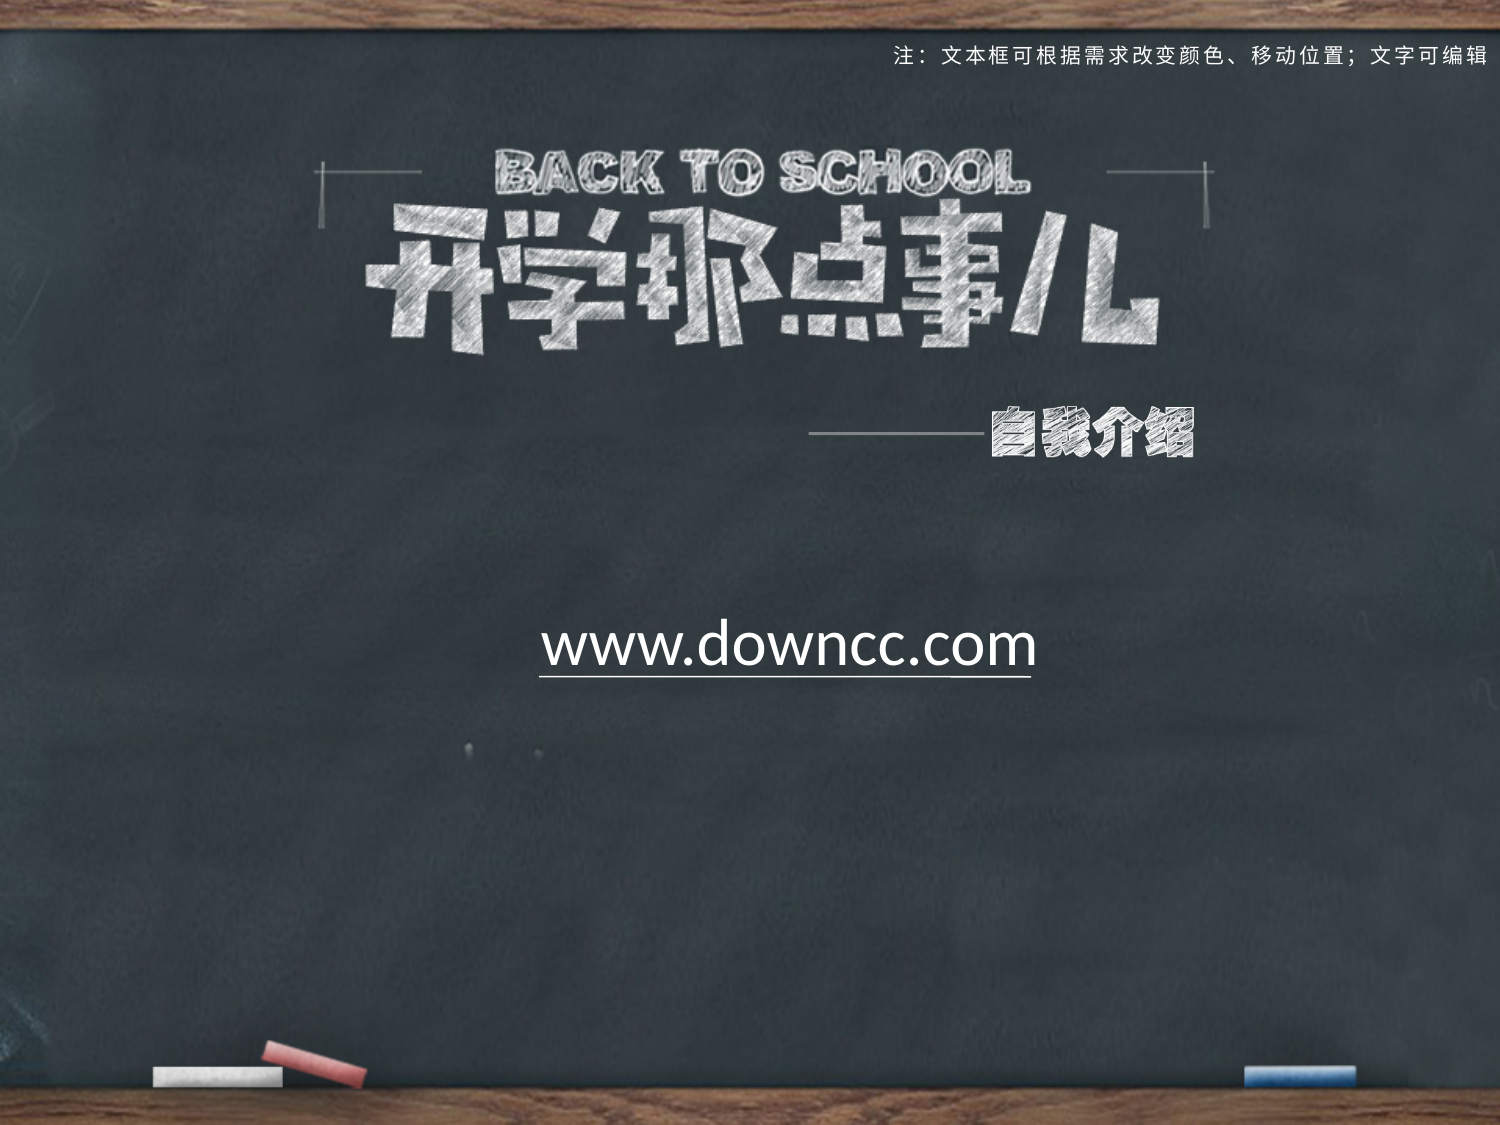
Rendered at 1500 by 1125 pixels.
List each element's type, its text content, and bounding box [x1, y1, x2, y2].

text_box www.downcc.com [525, 590, 1323, 766]
picture [0, 0, 1500, 1125]
text_box 注：文本框可根据需求改变颜色、移动位置；文字可编辑 [878, 34, 1500, 105]
